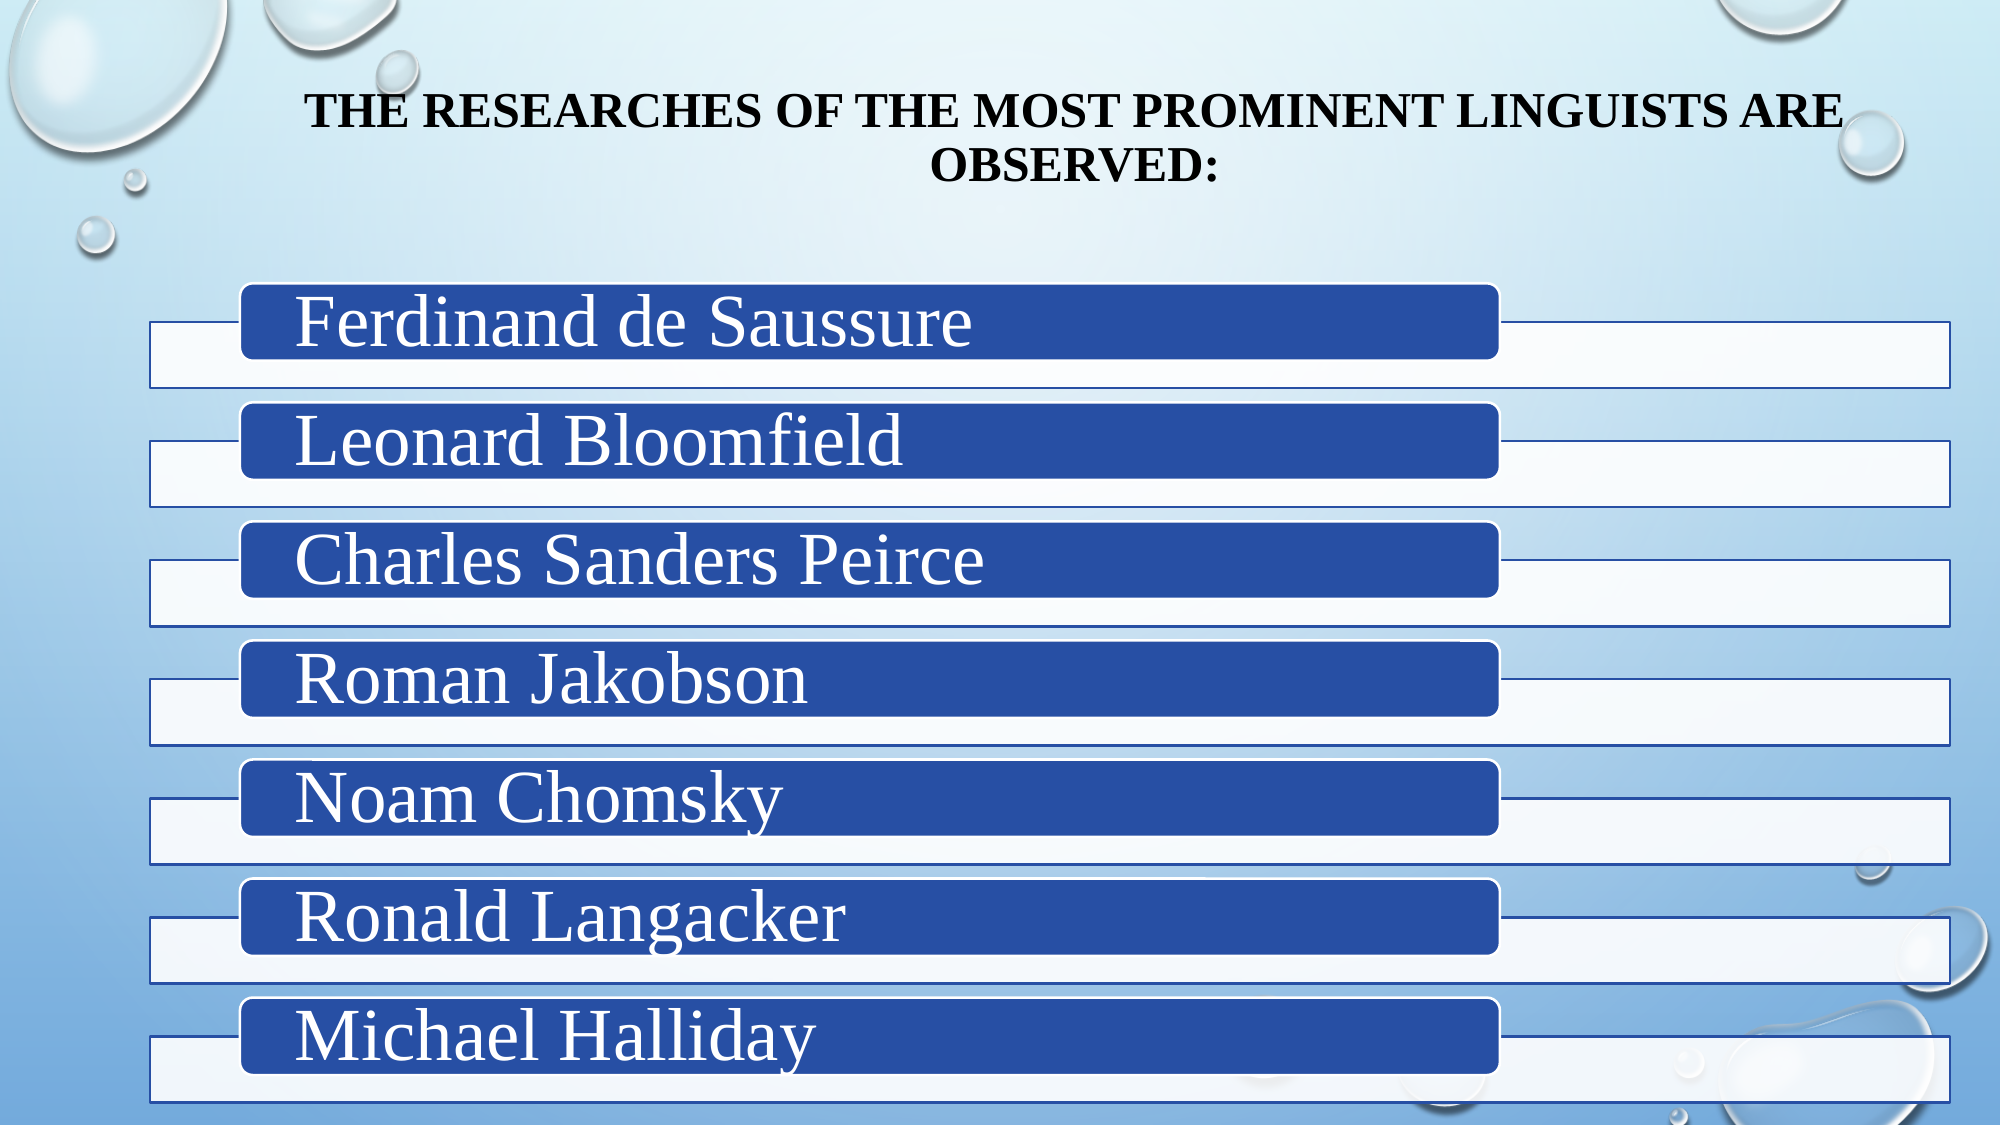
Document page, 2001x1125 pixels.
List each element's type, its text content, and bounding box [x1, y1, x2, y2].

picture [0, 0, 2000, 1125]
title The researches of the most prominent linguists are observed: [185, 76, 1965, 261]
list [149, 260, 1951, 1125]
